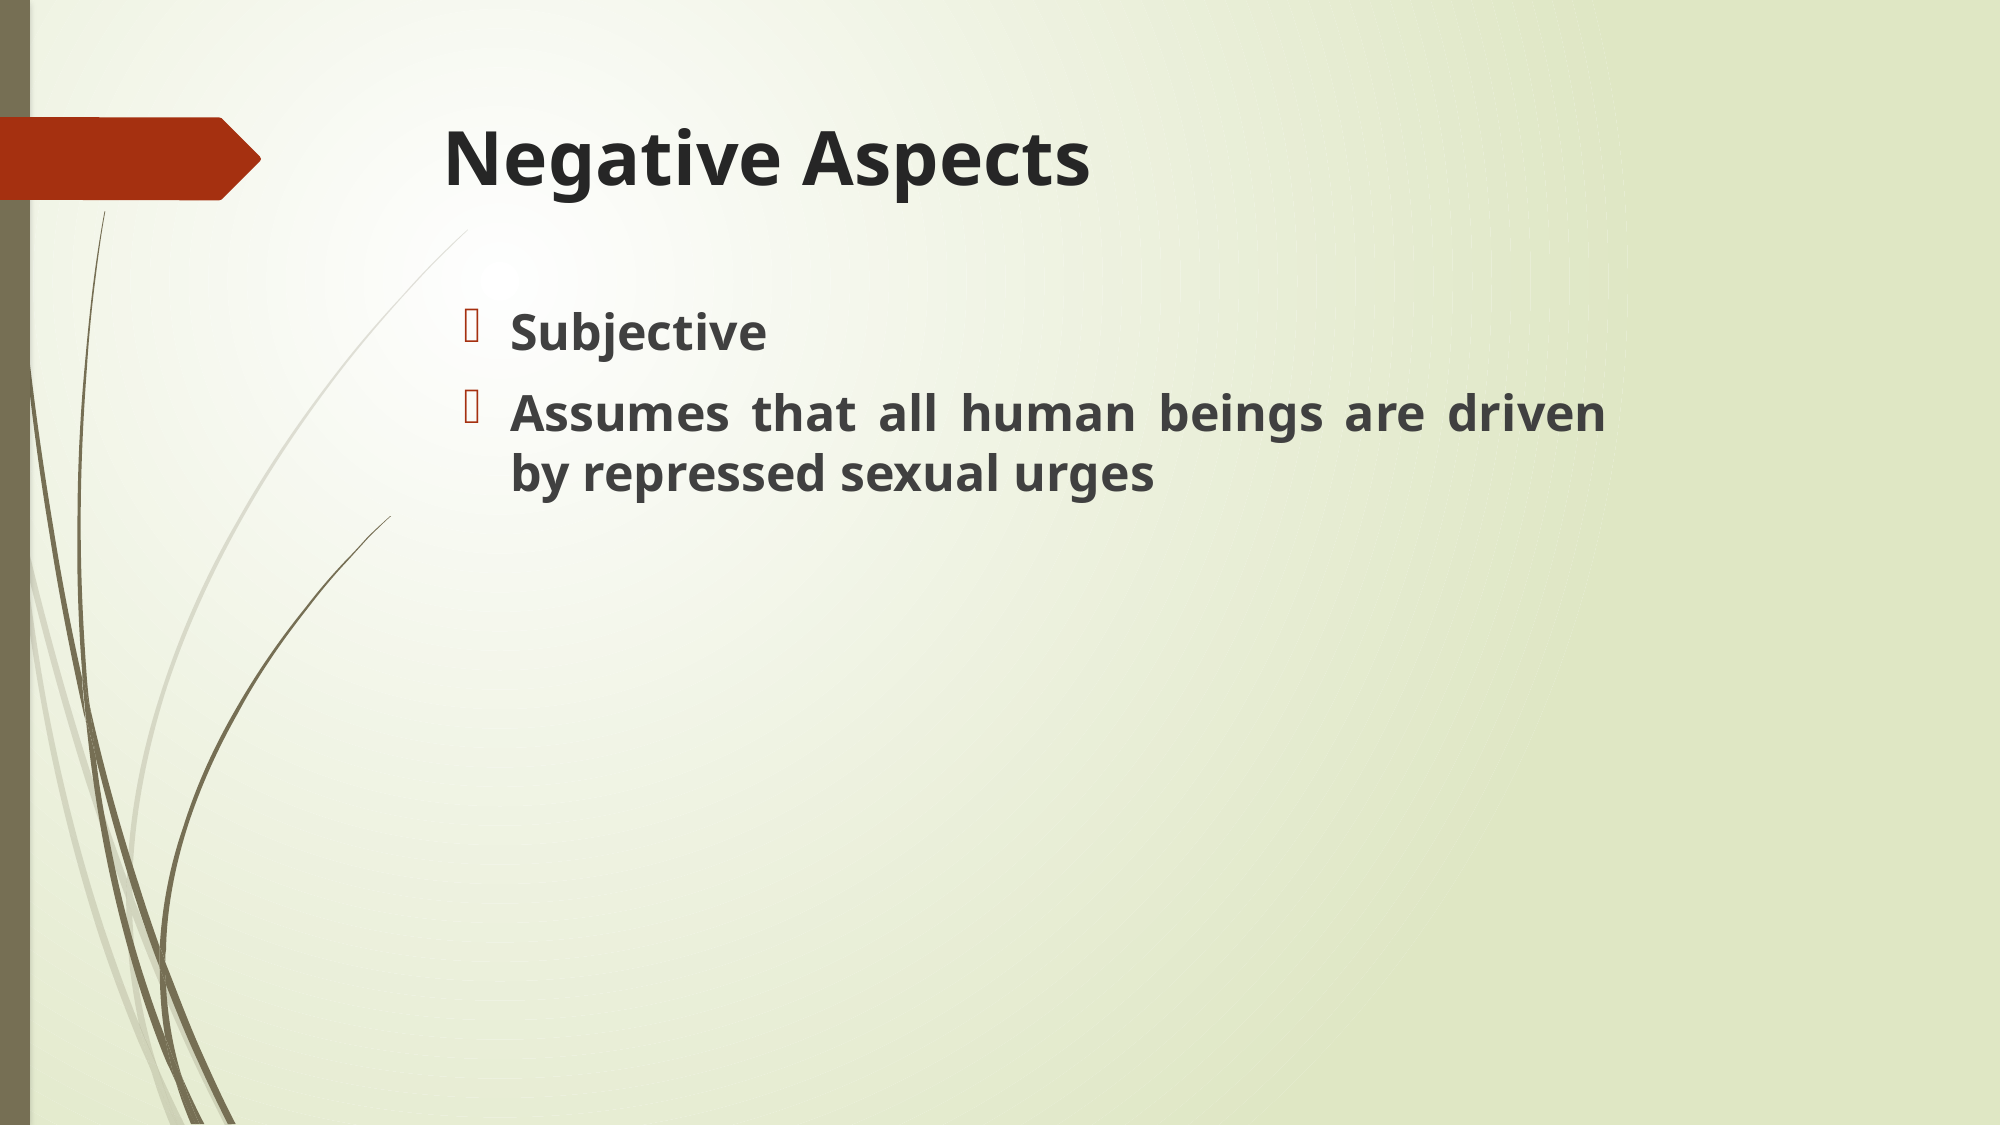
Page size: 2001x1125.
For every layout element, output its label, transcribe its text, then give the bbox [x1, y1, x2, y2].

list Subjective Assumes that all human beings are driven by repressed sexual urges [373, 293, 1624, 1026]
title Negative Aspects [252, 102, 1715, 313]
